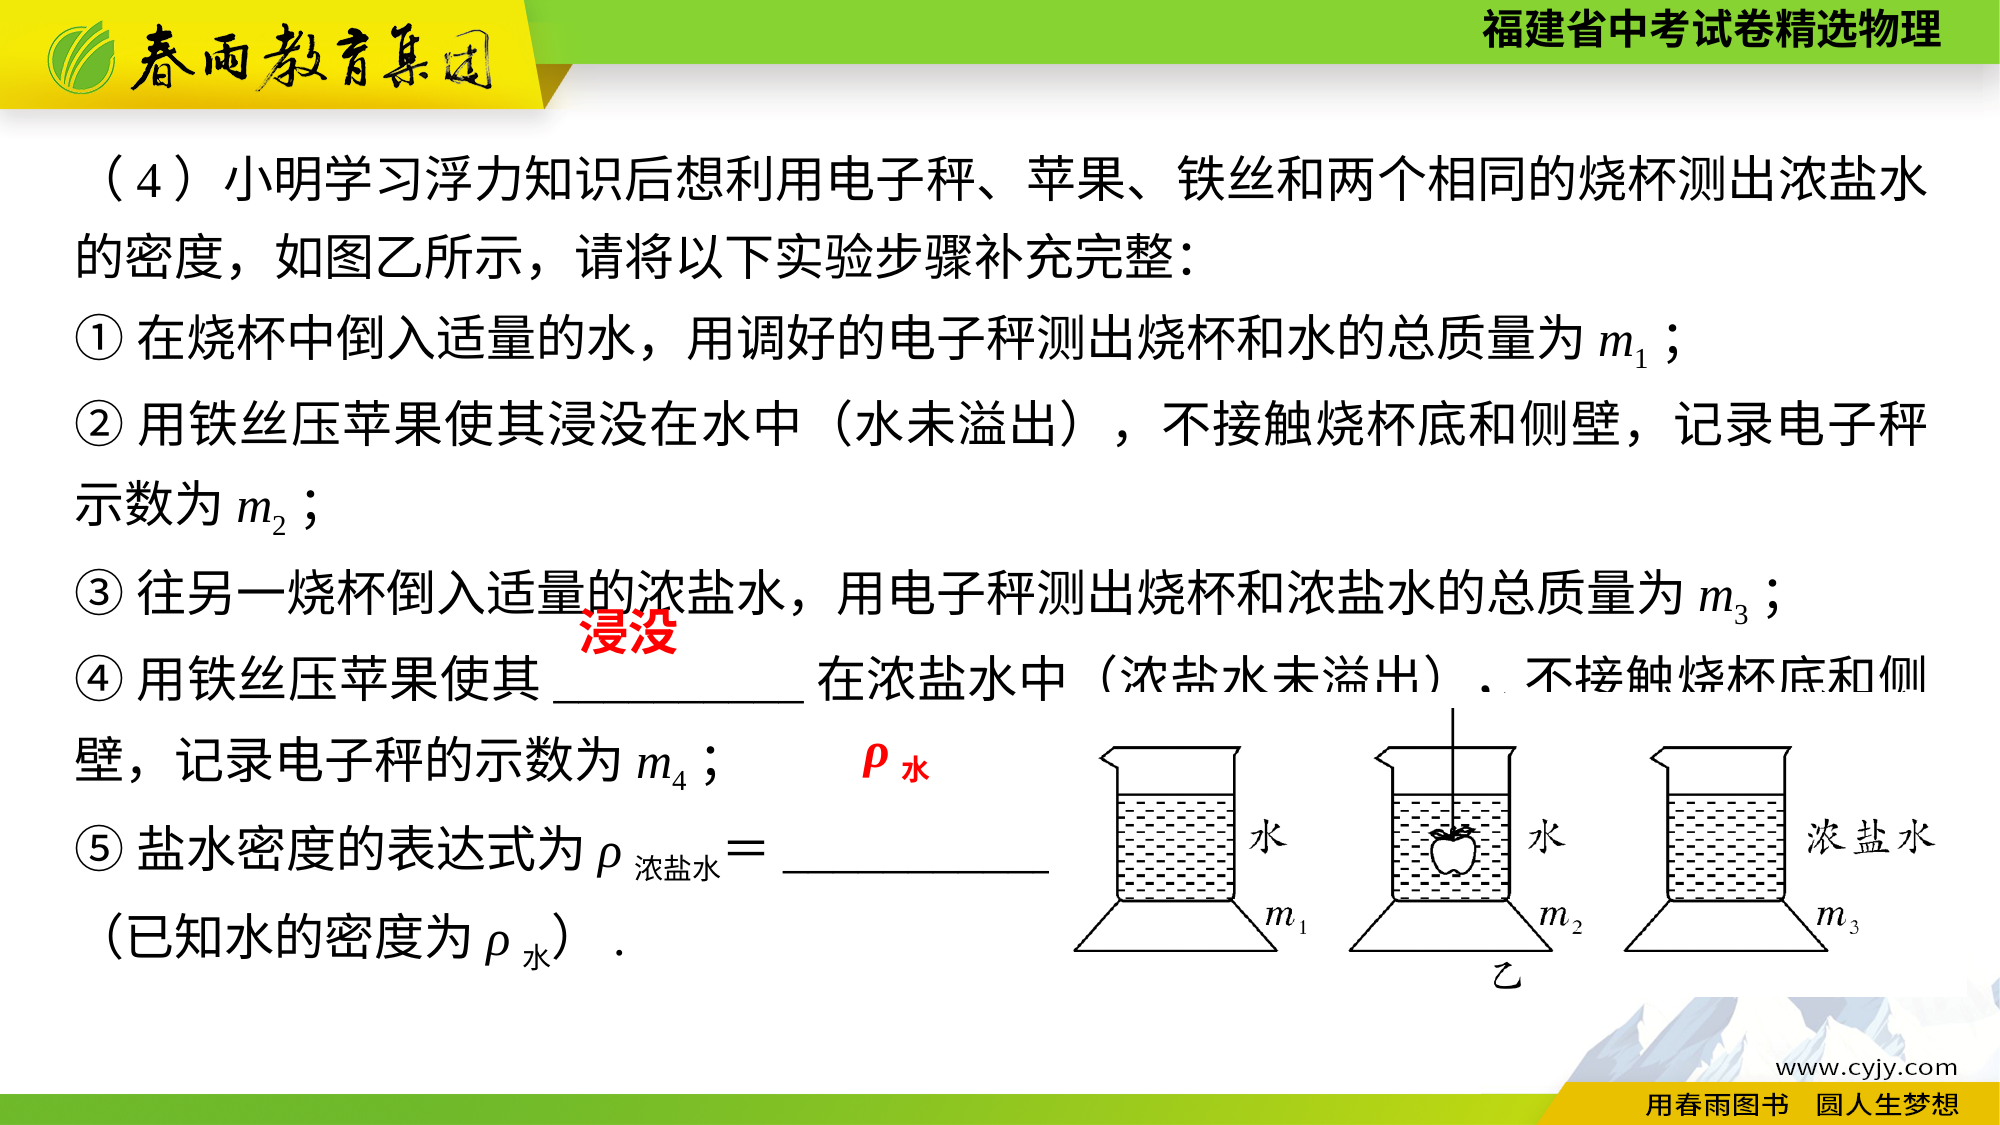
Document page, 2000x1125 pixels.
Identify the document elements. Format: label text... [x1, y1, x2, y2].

list （4）小明学习浮力知识后想利用电子秤、苹果、铁丝和两个相同的烧杯测出浓盐水的密度，如图乙所示，请将以下实验步骤补充完整： ①在烧杯中倒入适量的水，用调好的电子秤测出烧杯和水的总质量为m1； ②用铁丝压苹果使其浸没在水中（水未溢出），不接触烧杯底和侧壁，记录电子秤示数为m2； ③往另一烧杯倒入适量的浓盐水，用电子秤测出烧杯和浓盐水的总质量为m3； ④用铁丝压苹果使其__________在浓盐水中（浓盐水未溢出），不接触烧杯底和侧壁，记录电子秤的示数为m4； ⑤盐水密度的表达式为ρ浓盐水＝___________ （已知水的密度为ρ水）. [59, 122, 1944, 926]
text_box 浸没 [563, 593, 694, 668]
picture [0, 0, 2000, 1125]
